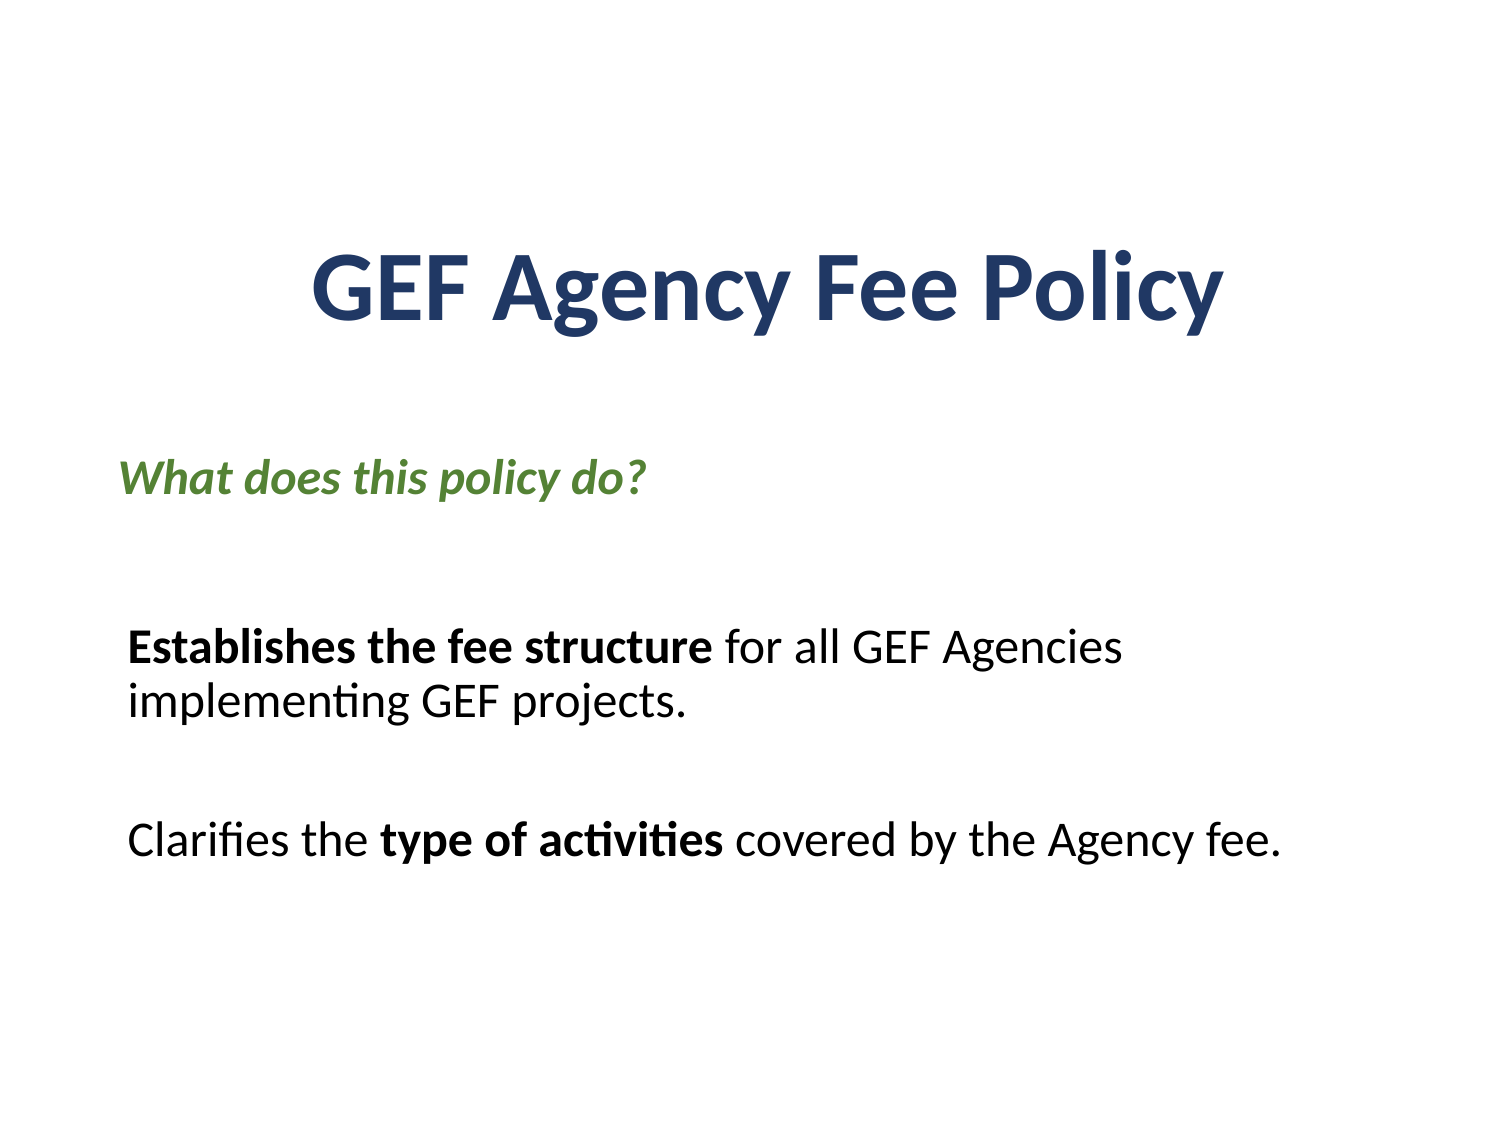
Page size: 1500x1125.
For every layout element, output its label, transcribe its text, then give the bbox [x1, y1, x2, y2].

list GEF Agency Fee Policy Establishes the fee structure for all GEF Agencies implementing GEF projects. Clarifies the type of activities covered by the Agency fee. [112, 99, 1425, 425]
text_box What does this policy do? [102, 437, 663, 513]
